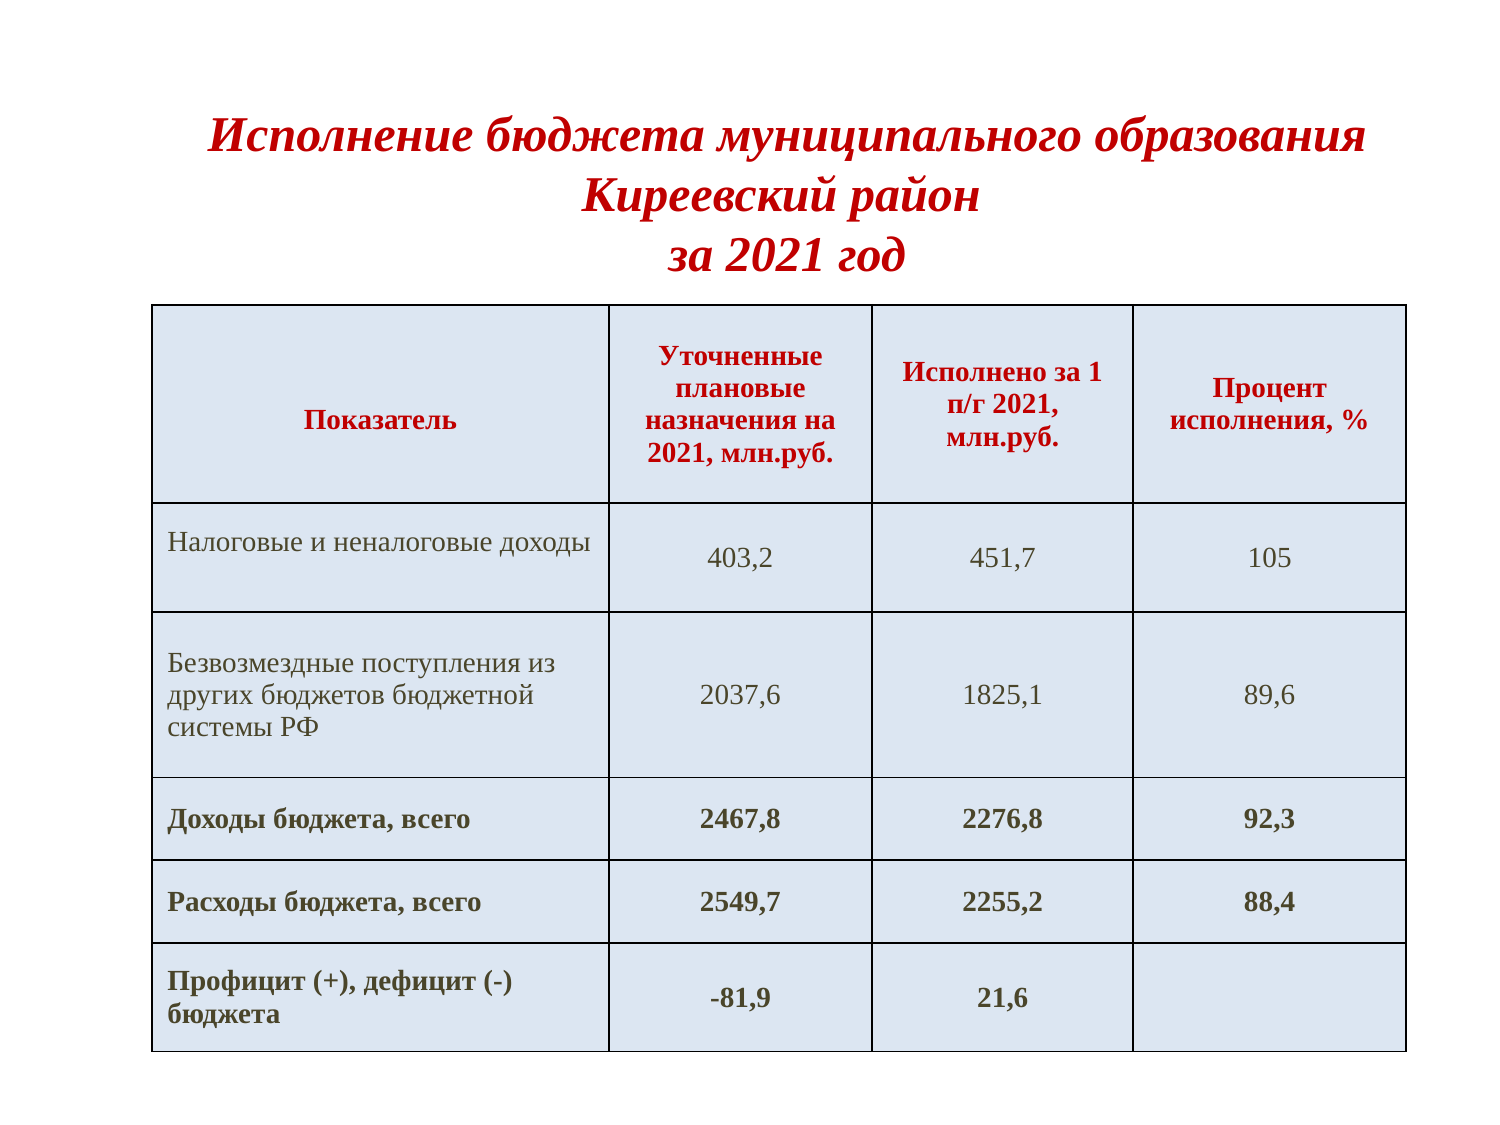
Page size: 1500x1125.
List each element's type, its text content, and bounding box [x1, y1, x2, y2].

table_cell 2037,6 [610, 613, 871, 777]
table_cell 403,2 [610, 504, 871, 611]
table_header Уточненные плановые назначения на 2021, млн.руб. [610, 306, 871, 502]
table_cell Доходы бюджета, всего [153, 778, 608, 859]
table_header Исполнено за 1 п/г 2021, млн.руб. [873, 306, 1132, 502]
table_cell 21,6 [873, 944, 1132, 1051]
table_cell 88,4 [1134, 861, 1405, 942]
table_cell 92,3 [1134, 778, 1405, 859]
table_header Показатель [153, 306, 608, 502]
table_cell Профицит (+), дефицит (-) бюджета [153, 944, 608, 1051]
table_cell Расходы бюджета, всего [153, 861, 608, 942]
table_cell 1825,1 [873, 613, 1132, 777]
title Исполнение бюджета муниципального образования Киреевский район за 2021 год [175, 101, 1399, 282]
table_header Процент исполнения, % [1134, 306, 1405, 502]
table_cell 451,7 [873, 504, 1132, 611]
table_cell Безвозмездные поступления из других бюджетов бюджетной системы РФ [153, 613, 608, 777]
table_cell 2467,8 [610, 778, 871, 859]
table_cell 89,6 [1134, 613, 1405, 777]
table_cell 2255,2 [873, 861, 1132, 942]
table_cell 105 [1134, 504, 1405, 611]
table_cell 2276,8 [873, 778, 1132, 859]
table_cell -81,9 [610, 944, 871, 1051]
table_cell [1134, 944, 1405, 1051]
table_cell Налоговые и неналоговые доходы [153, 504, 608, 611]
table_cell 2549,7 [610, 861, 871, 942]
